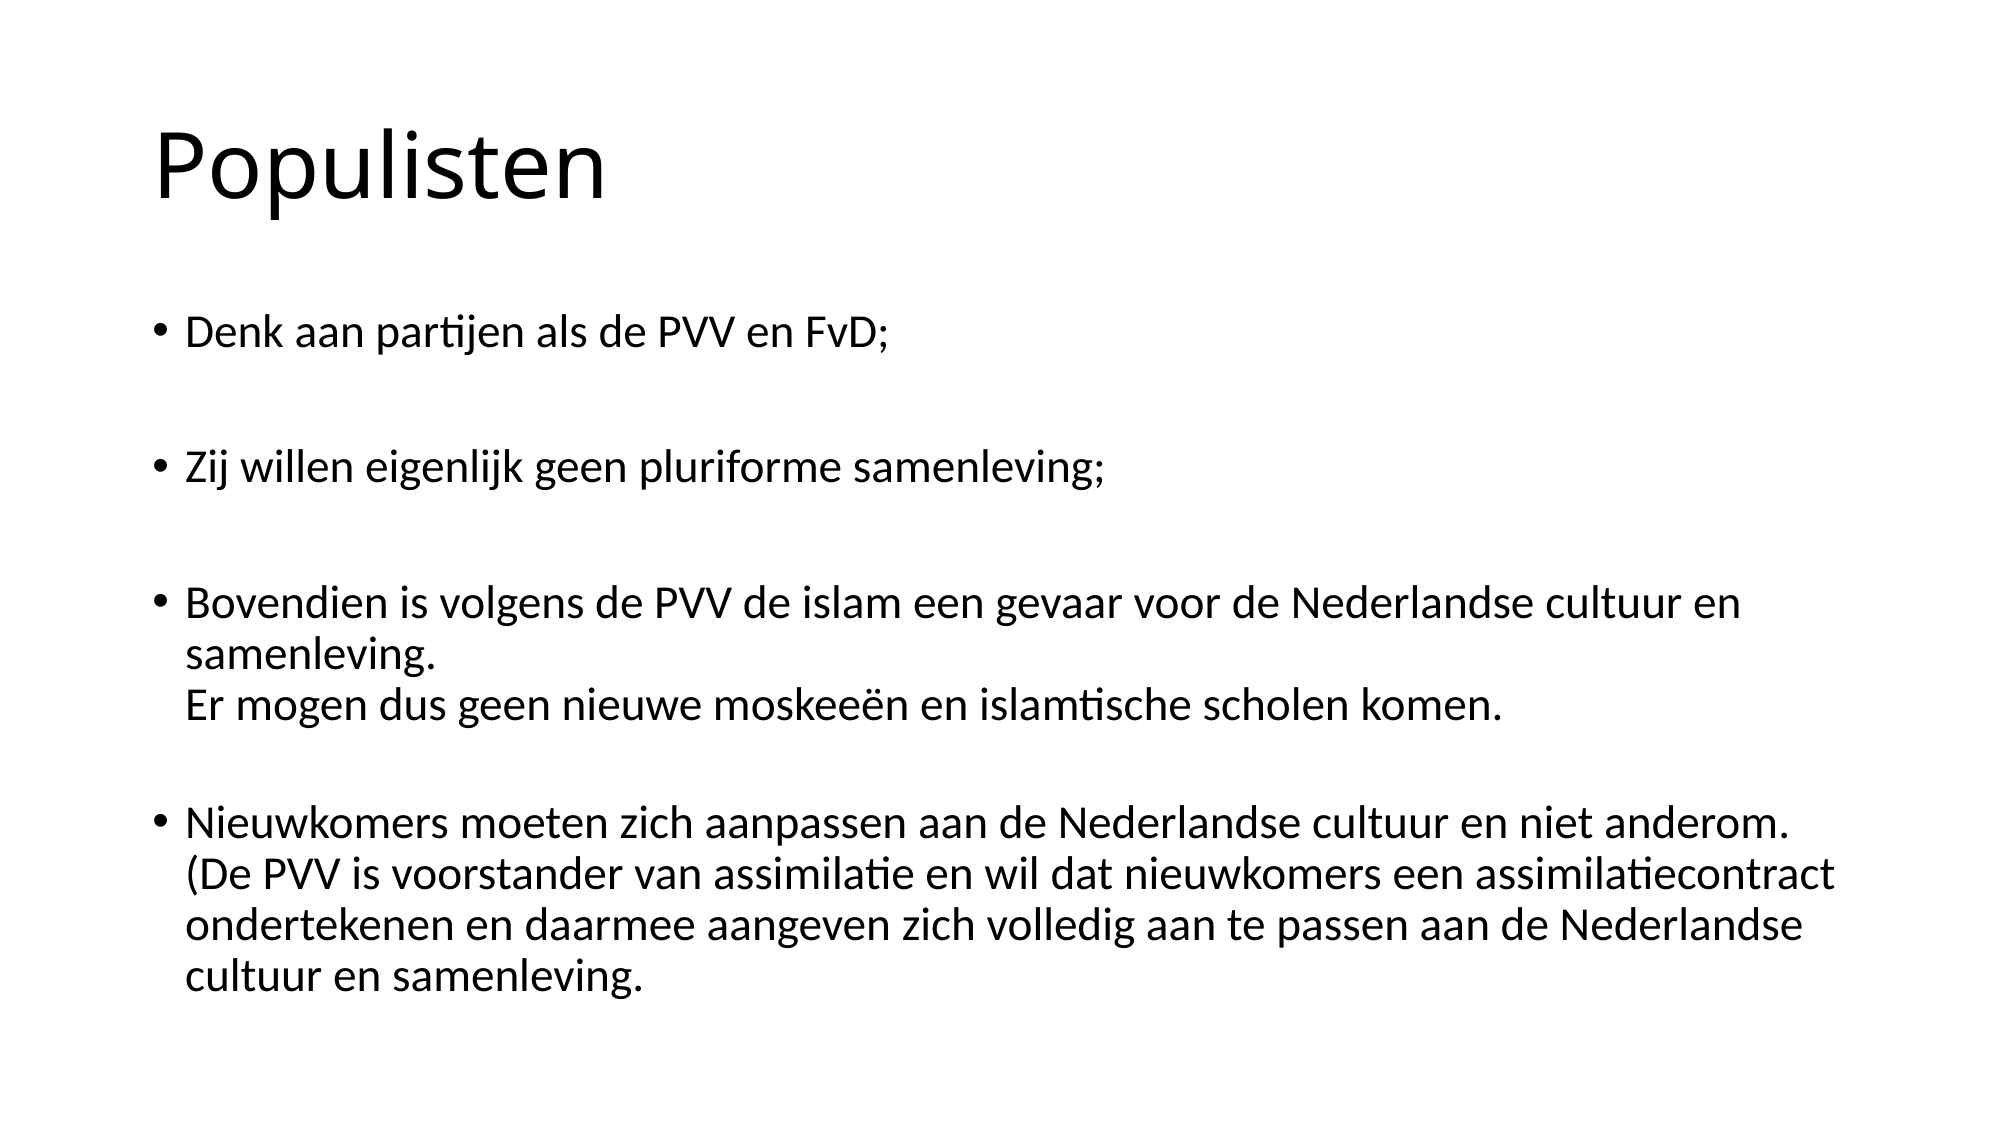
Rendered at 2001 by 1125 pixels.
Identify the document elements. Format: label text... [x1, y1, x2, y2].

list Denk aan partijen als de PVV en FvD; Zij willen eigenlijk geen pluriforme samenleving; Bovendien is volgens de PVV de islam een gevaar voor de Nederlandse cultuur en samenleving. Er mogen dus geen nieuwe moskeeën en islamtische scholen komen. Nieuwkomers moeten zich aanpassen aan de Nederlandse cultuur en niet anderom. (De PVV is voorstander van assimilatie en wil dat nieuwkomers een assimilatiecontract ondertekenen en daarmee aangeven zich volledig aan te passen aan de Nederlandse cultuur en samenleving. [137, 299, 1863, 1014]
title Populisten [137, 59, 1863, 278]
